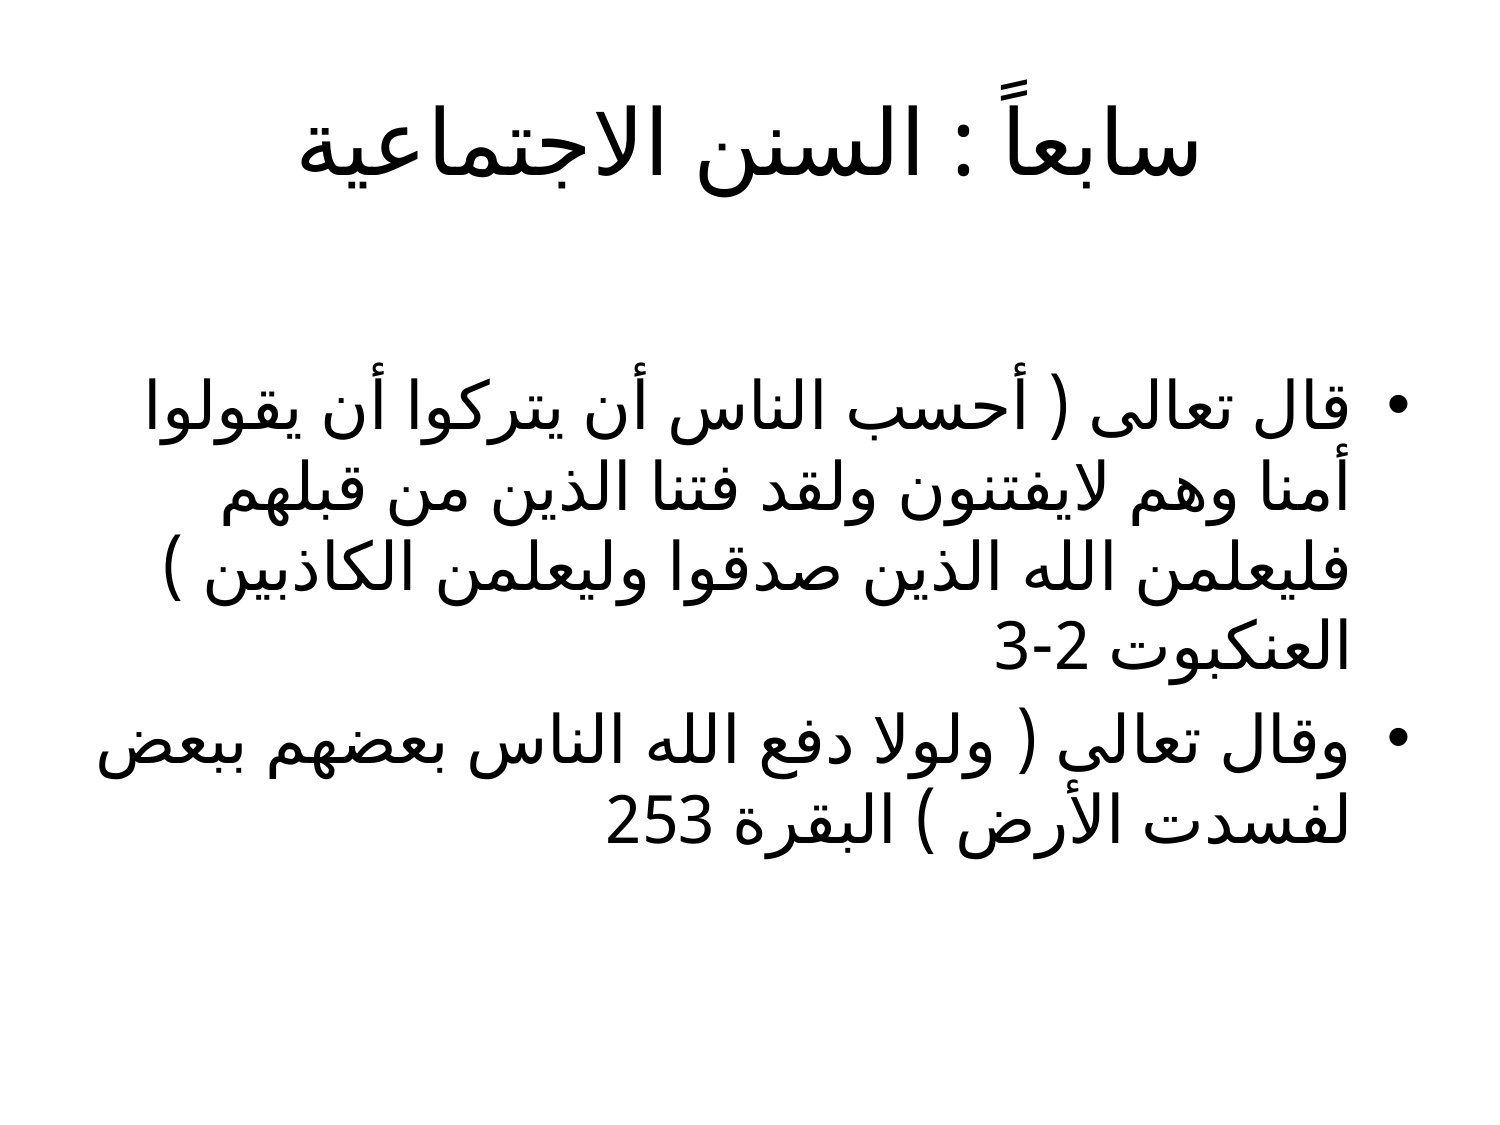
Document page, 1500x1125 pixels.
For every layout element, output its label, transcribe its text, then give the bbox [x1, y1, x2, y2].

title سابعاً : السنن الاجتماعية [75, 45, 1425, 233]
list قال تعالى ( أحسب الناس أن يتركوا أن يقولوا أمنا وهم لايفتنون ولقد فتنا الذين من قبلهم فليعلمن الله الذين صدقوا وليعلمن الكاذبين ) العنكبوت 2-3 وقال تعالى ( ولولا دفع الله الناس بعضهم ببعض لفسدت الأرض ) البقرة 253 [75, 262, 1425, 1005]
